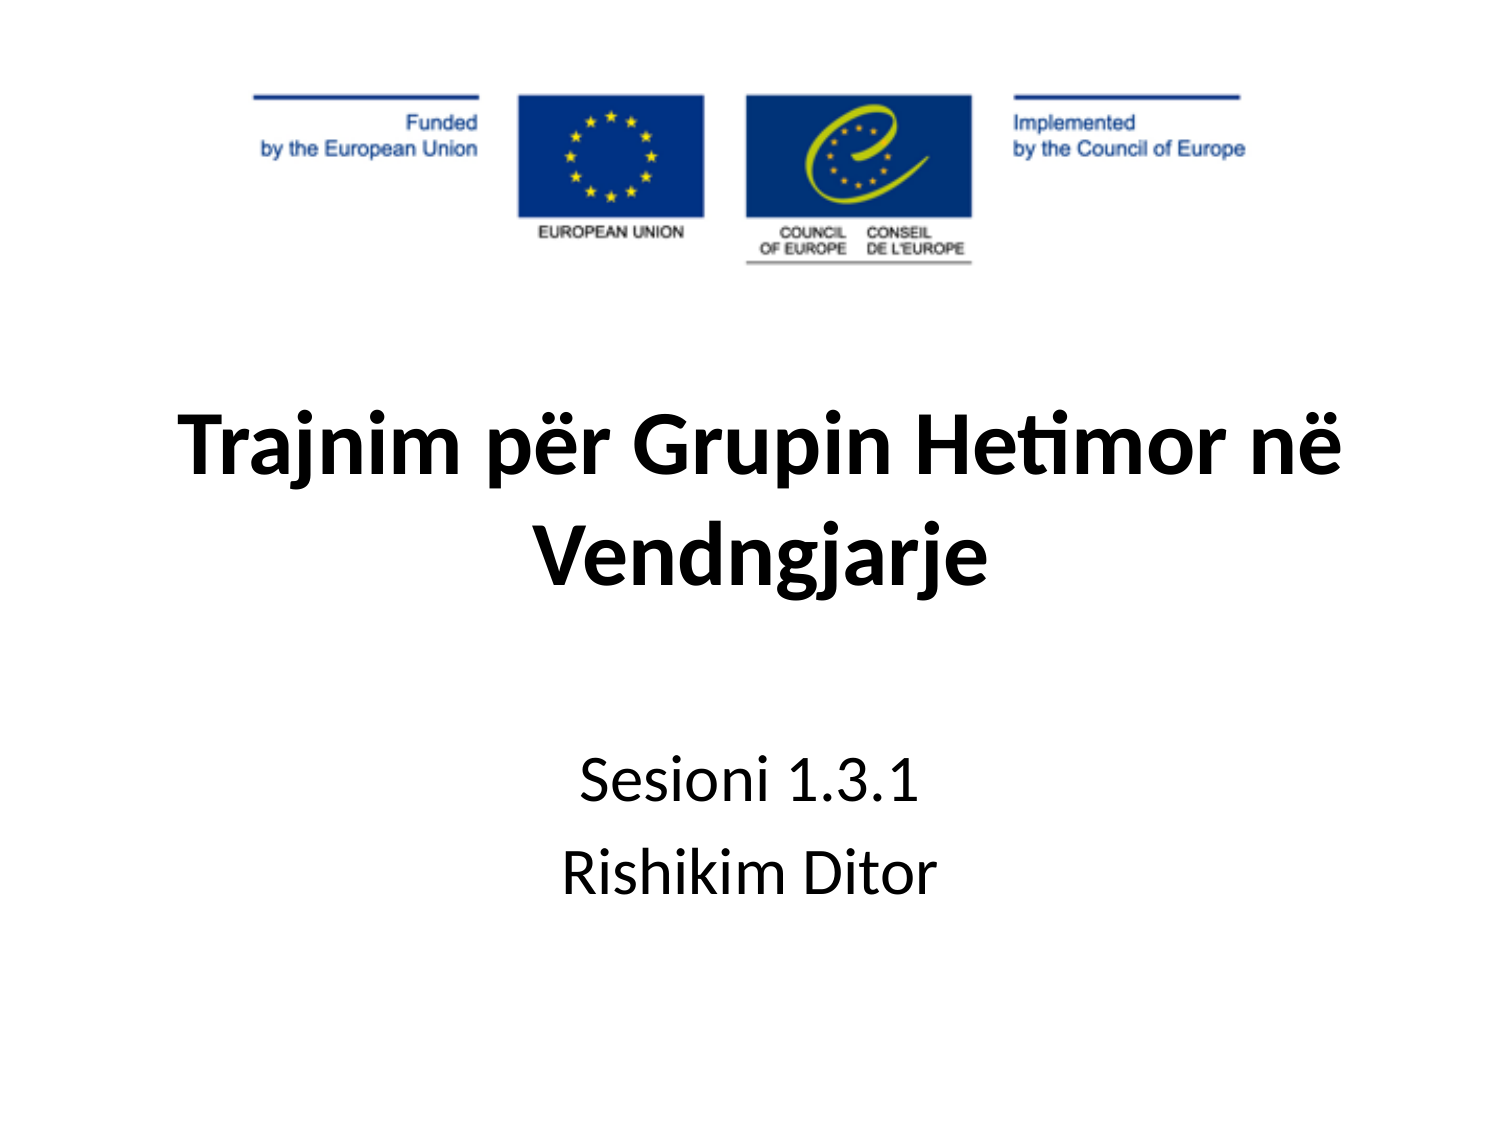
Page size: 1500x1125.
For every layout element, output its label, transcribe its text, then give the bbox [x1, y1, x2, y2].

subtitle Sesioni 1.3.1 Rishikim Ditor [225, 726, 1275, 1015]
text_box Trajnim për Grupin Hetimor në Vendngjarje [123, 290, 1399, 696]
picture [248, 90, 1252, 273]
